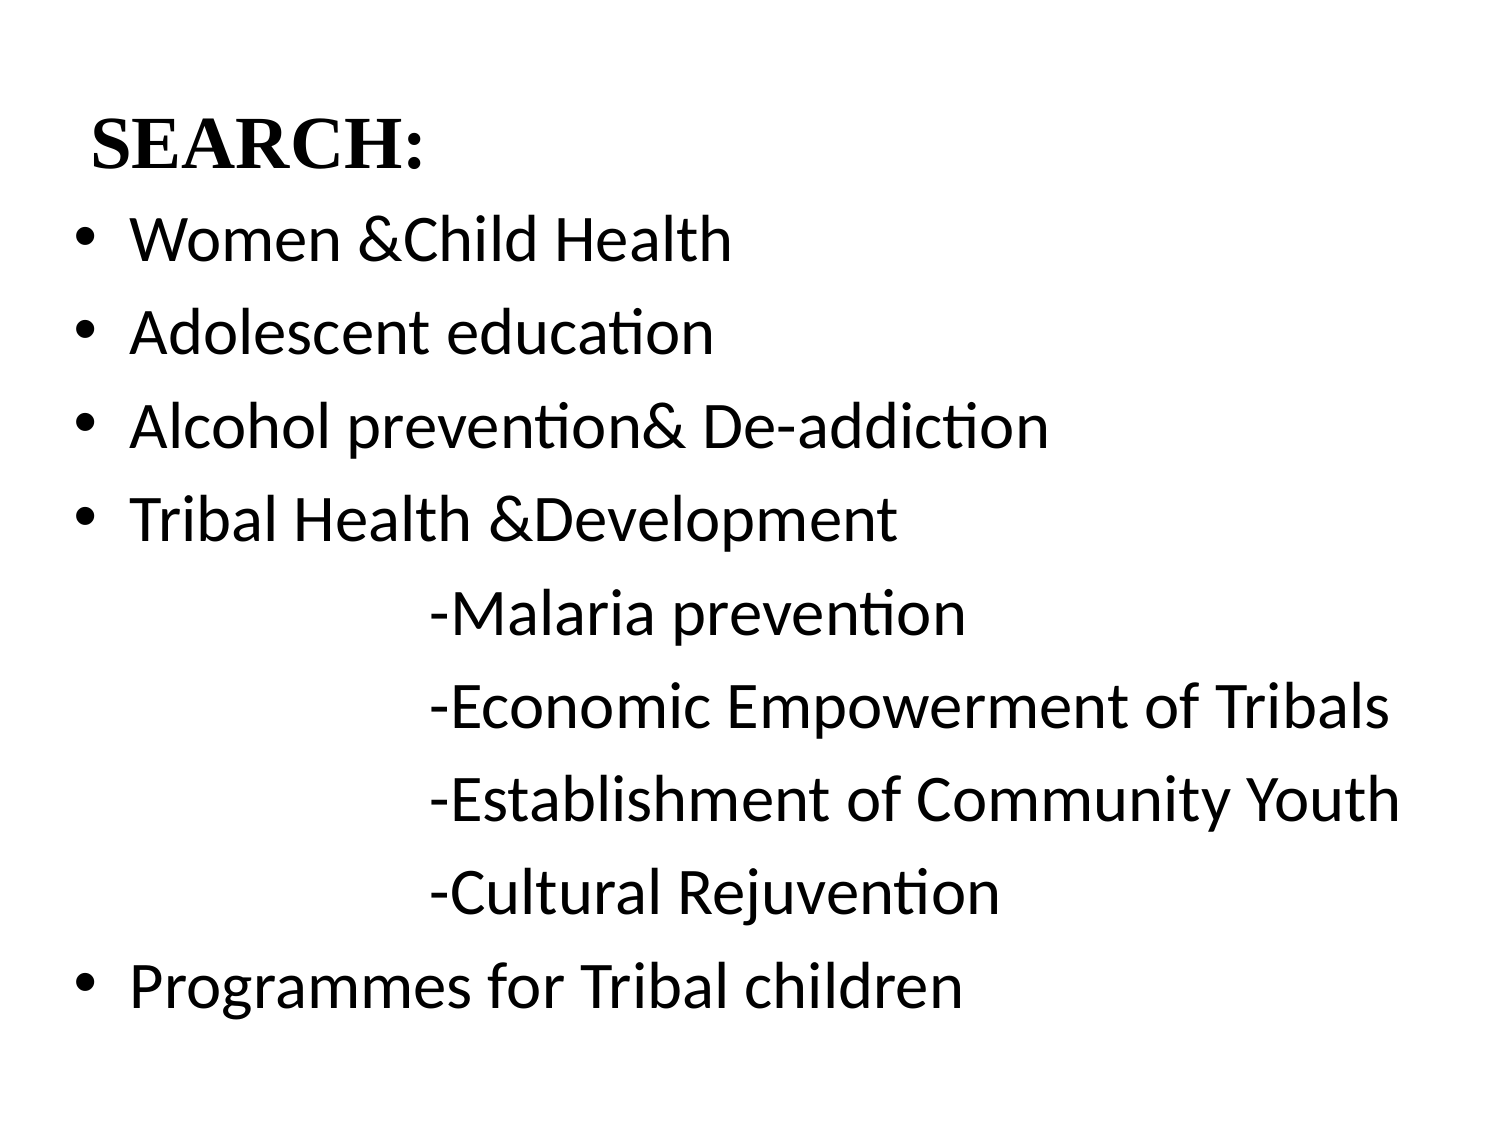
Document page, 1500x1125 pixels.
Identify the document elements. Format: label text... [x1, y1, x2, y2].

list Women &Child Health Adolescent education Alcohol prevention& De-addiction Tribal Health &Development -Malaria prevention -Economic Empowerment of Tribals -Establishment of Community Youth -Cultural Rejuvention Programmes for Tribal children [58, 187, 1430, 1090]
title SEARCH: [75, 45, 1425, 187]
